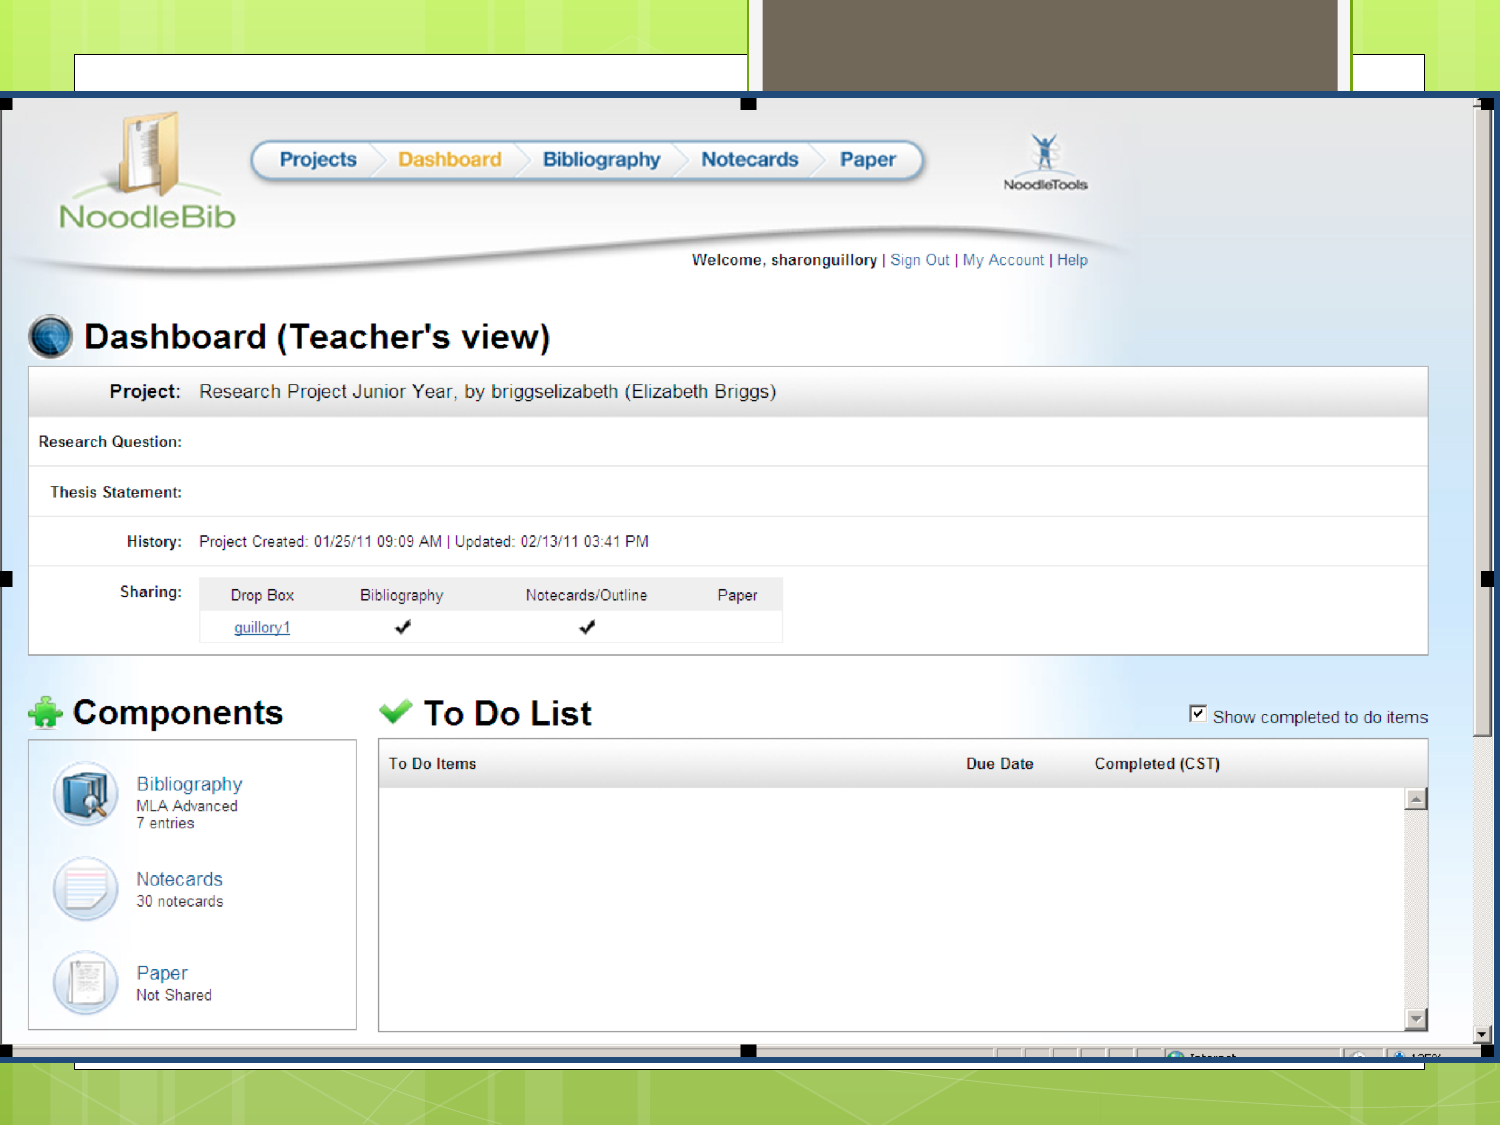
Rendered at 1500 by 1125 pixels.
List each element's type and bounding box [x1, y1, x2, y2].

text_box [0, 91, 1500, 1063]
